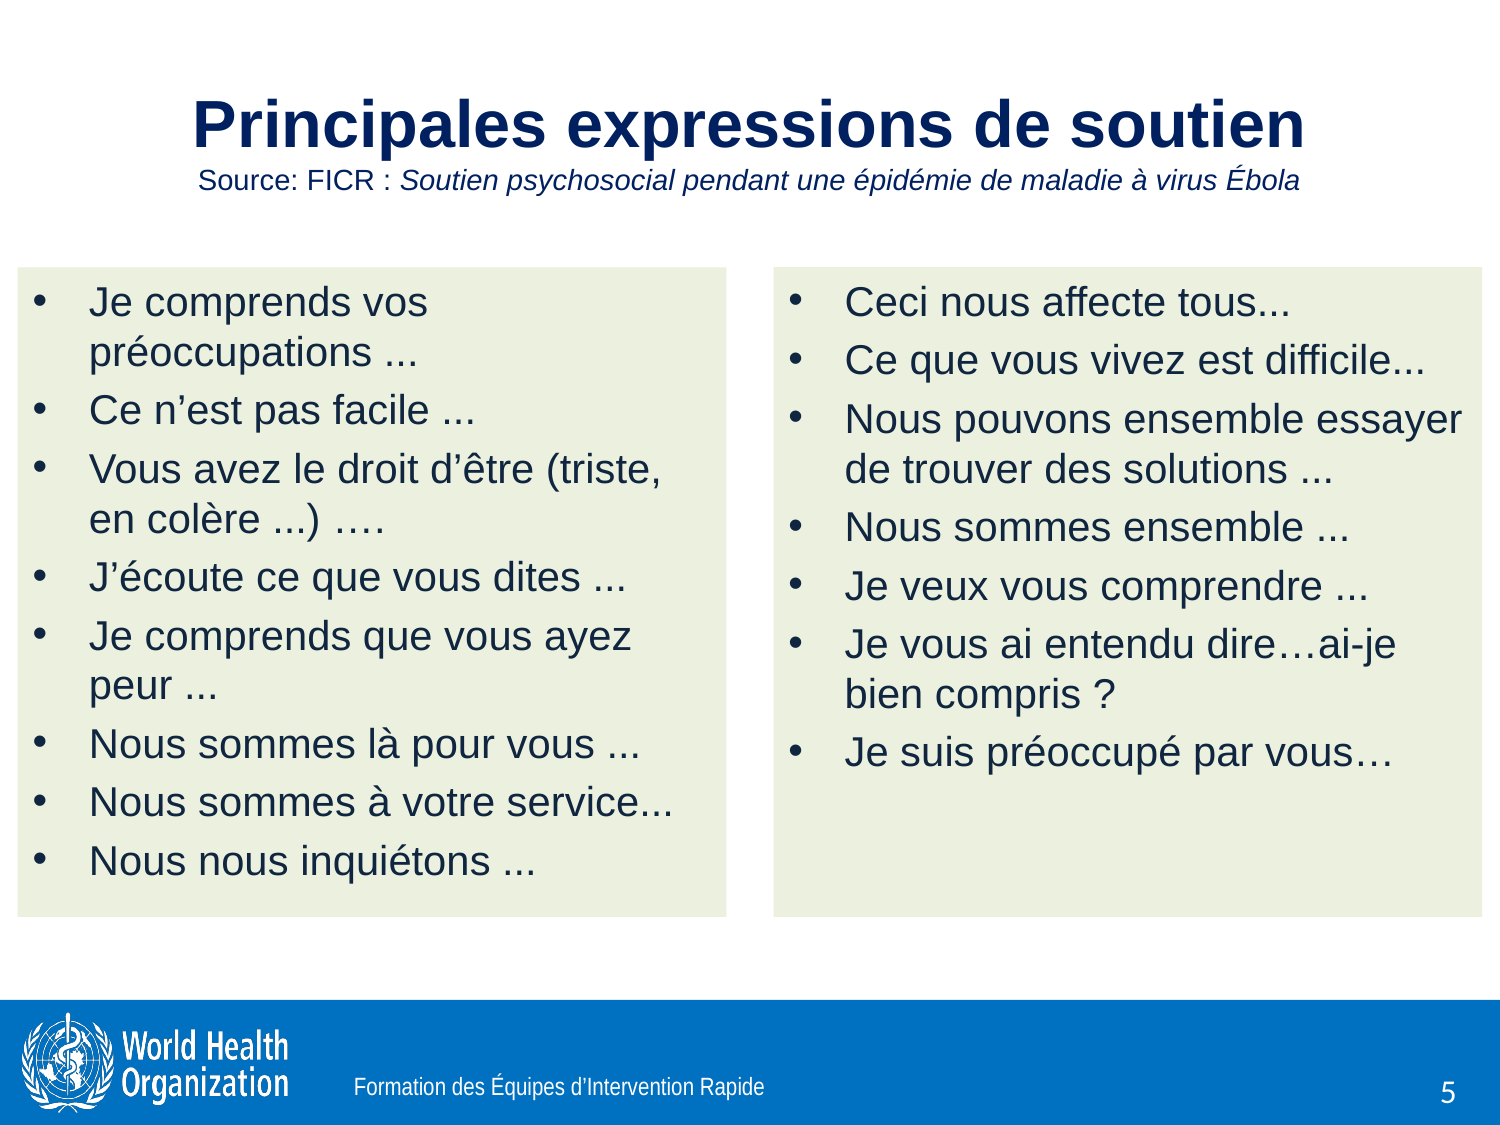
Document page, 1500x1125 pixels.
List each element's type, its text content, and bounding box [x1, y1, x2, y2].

title Principales expressions de soutien Source: FICR : Soutien psychosocial pendant une épidémie de maladie à virus Ébola [75, 45, 1425, 233]
picture [21, 1012, 288, 1113]
text_box Ceci nous affecte tous... Ce que vous vivez est difficile... Nous pouvons ensemble essayer de trouver des solutions ... Nous sommes ensemble ... Je veux vous comprendre ... Je vous ai entendu dire…ai-je bien compris ? Je suis préoccupé par vous… [773, 267, 1483, 917]
list Je comprends vos préoccupations ... Ce n’est pas facile ... Vous avez le droit d’être (triste, en colère ...) …. J’écoute ce que vous dites ... Je comprends que vous ayez peur ... Nous sommes là pour vous ... Nous sommes à votre service... Nous nous inquiétons ... [17, 267, 727, 917]
